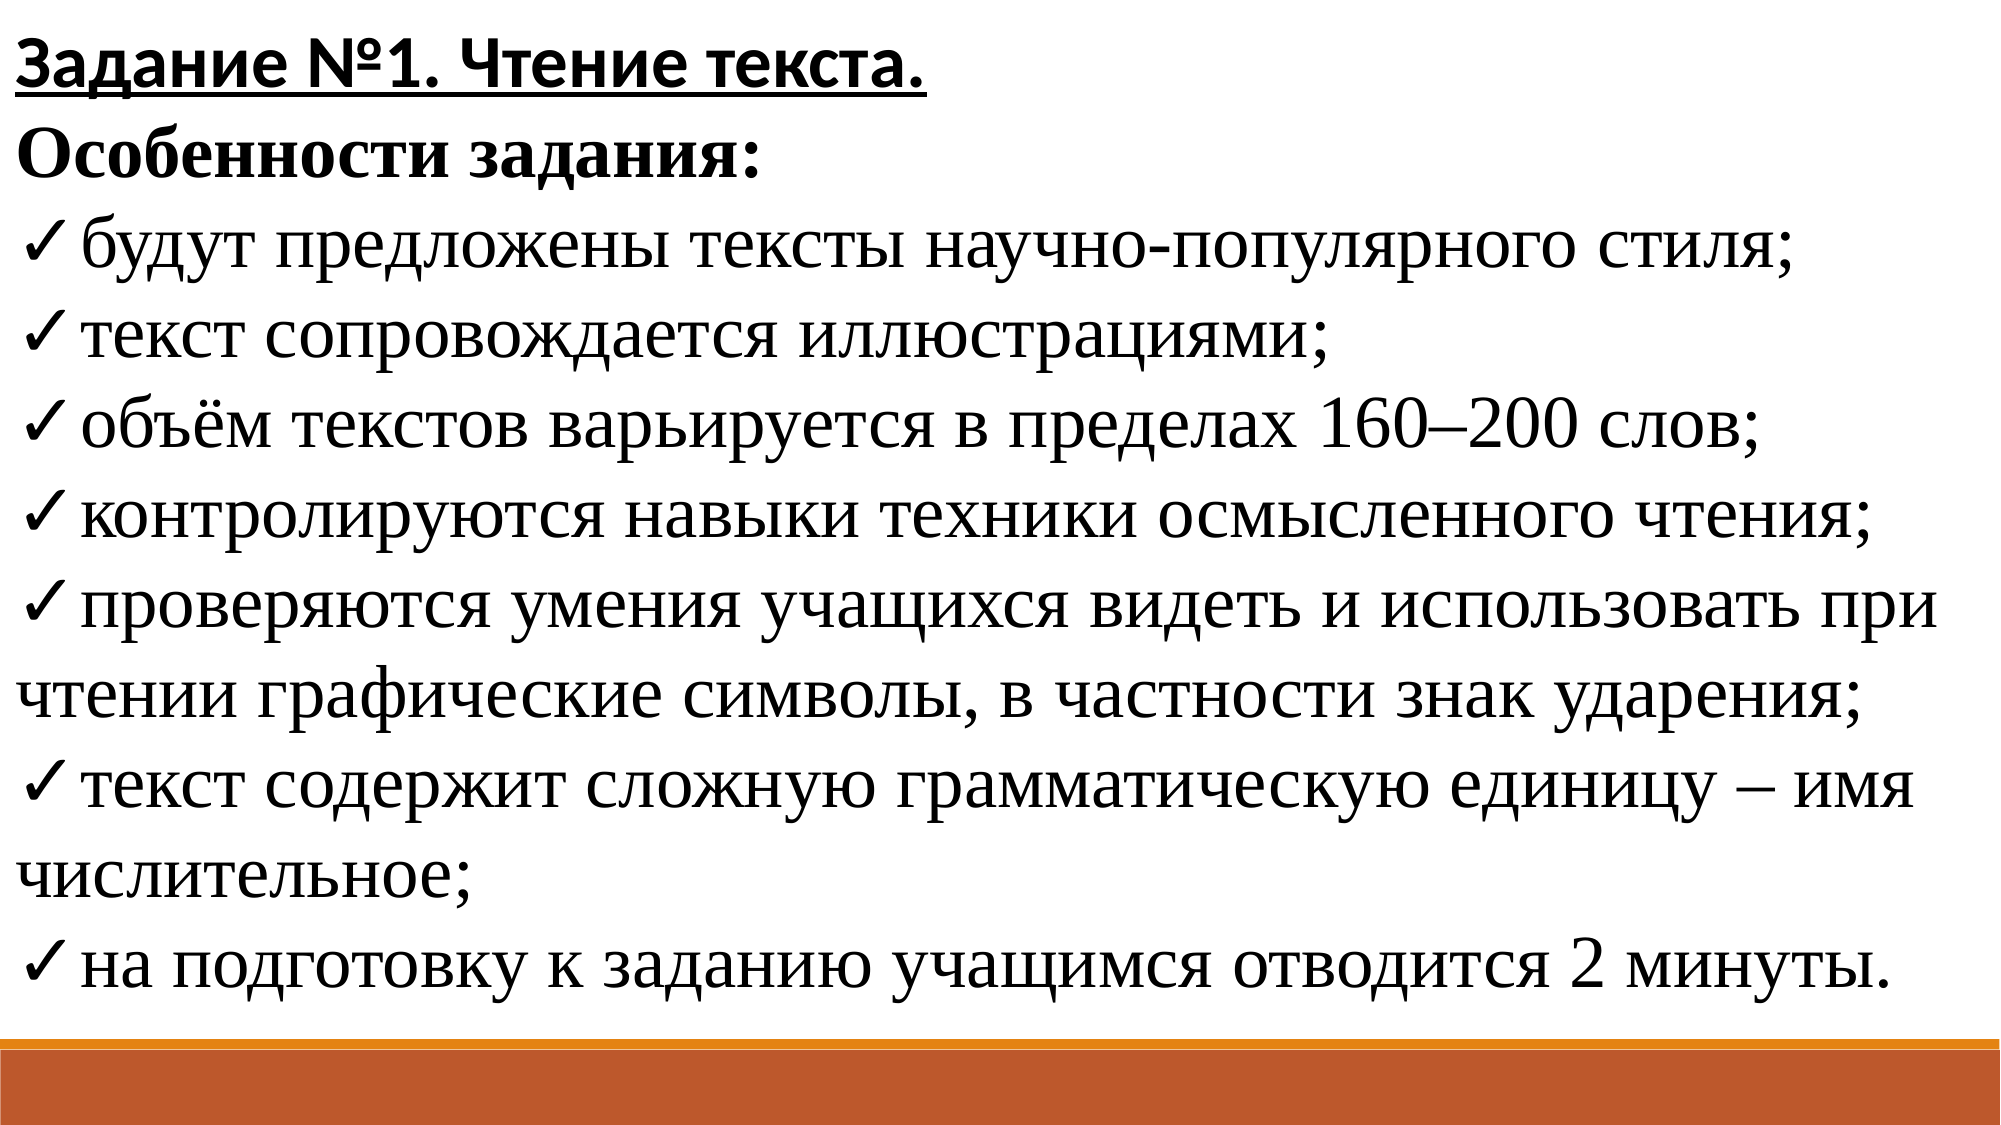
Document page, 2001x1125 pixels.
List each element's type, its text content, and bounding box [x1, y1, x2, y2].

text_box Задание №1. Чтение текста. Особенности задания: ✓будут предложены тексты научно-популярного стиля; ✓текст сопровождается иллюстрациями; ✓объём текстов варьируется в пределах 160–200 слов; ✓контролируются навыки техники осмысленного чтения; ✓проверяются умения учащихся видеть и использовать при чтении графические символы, в частности знак ударения; ✓текст содержит сложную грамматическую единицу – имя числительное; ✓на подготовку к заданию учащимся отводится 2 минуты. [0, 4, 2000, 1010]
